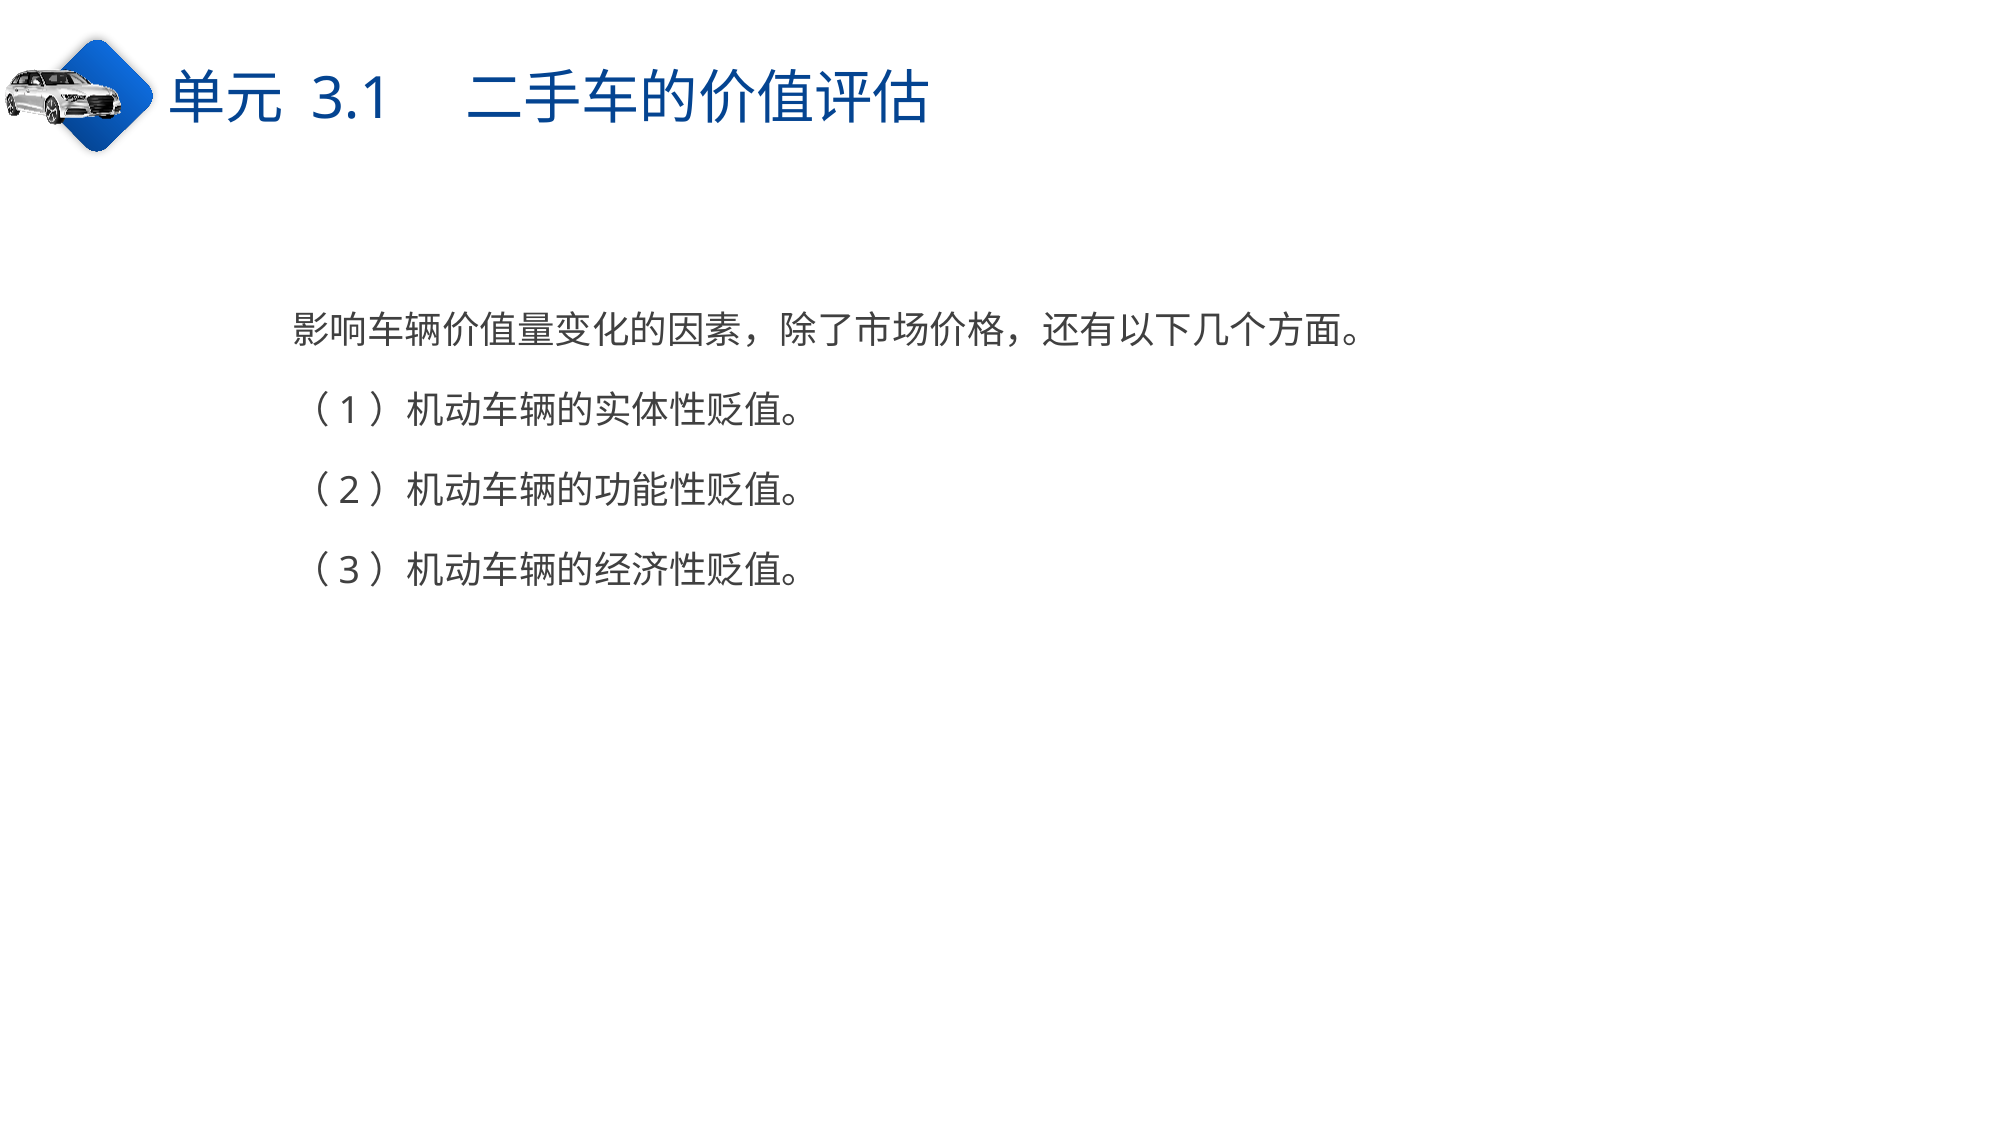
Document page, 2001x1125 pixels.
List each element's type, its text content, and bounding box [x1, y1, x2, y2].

text_box 影响车辆价值量变化的因素，除了市场价格，还有以下几个方面。 （1）机动车辆的实体性贬值。 （2）机动车辆的功能性贬值。 （3）机动车辆的经济性贬值。 [202, 275, 1798, 599]
text_box 单元 3.1 二手车的价值评估 [152, 52, 946, 138]
picture [0, 31, 125, 157]
